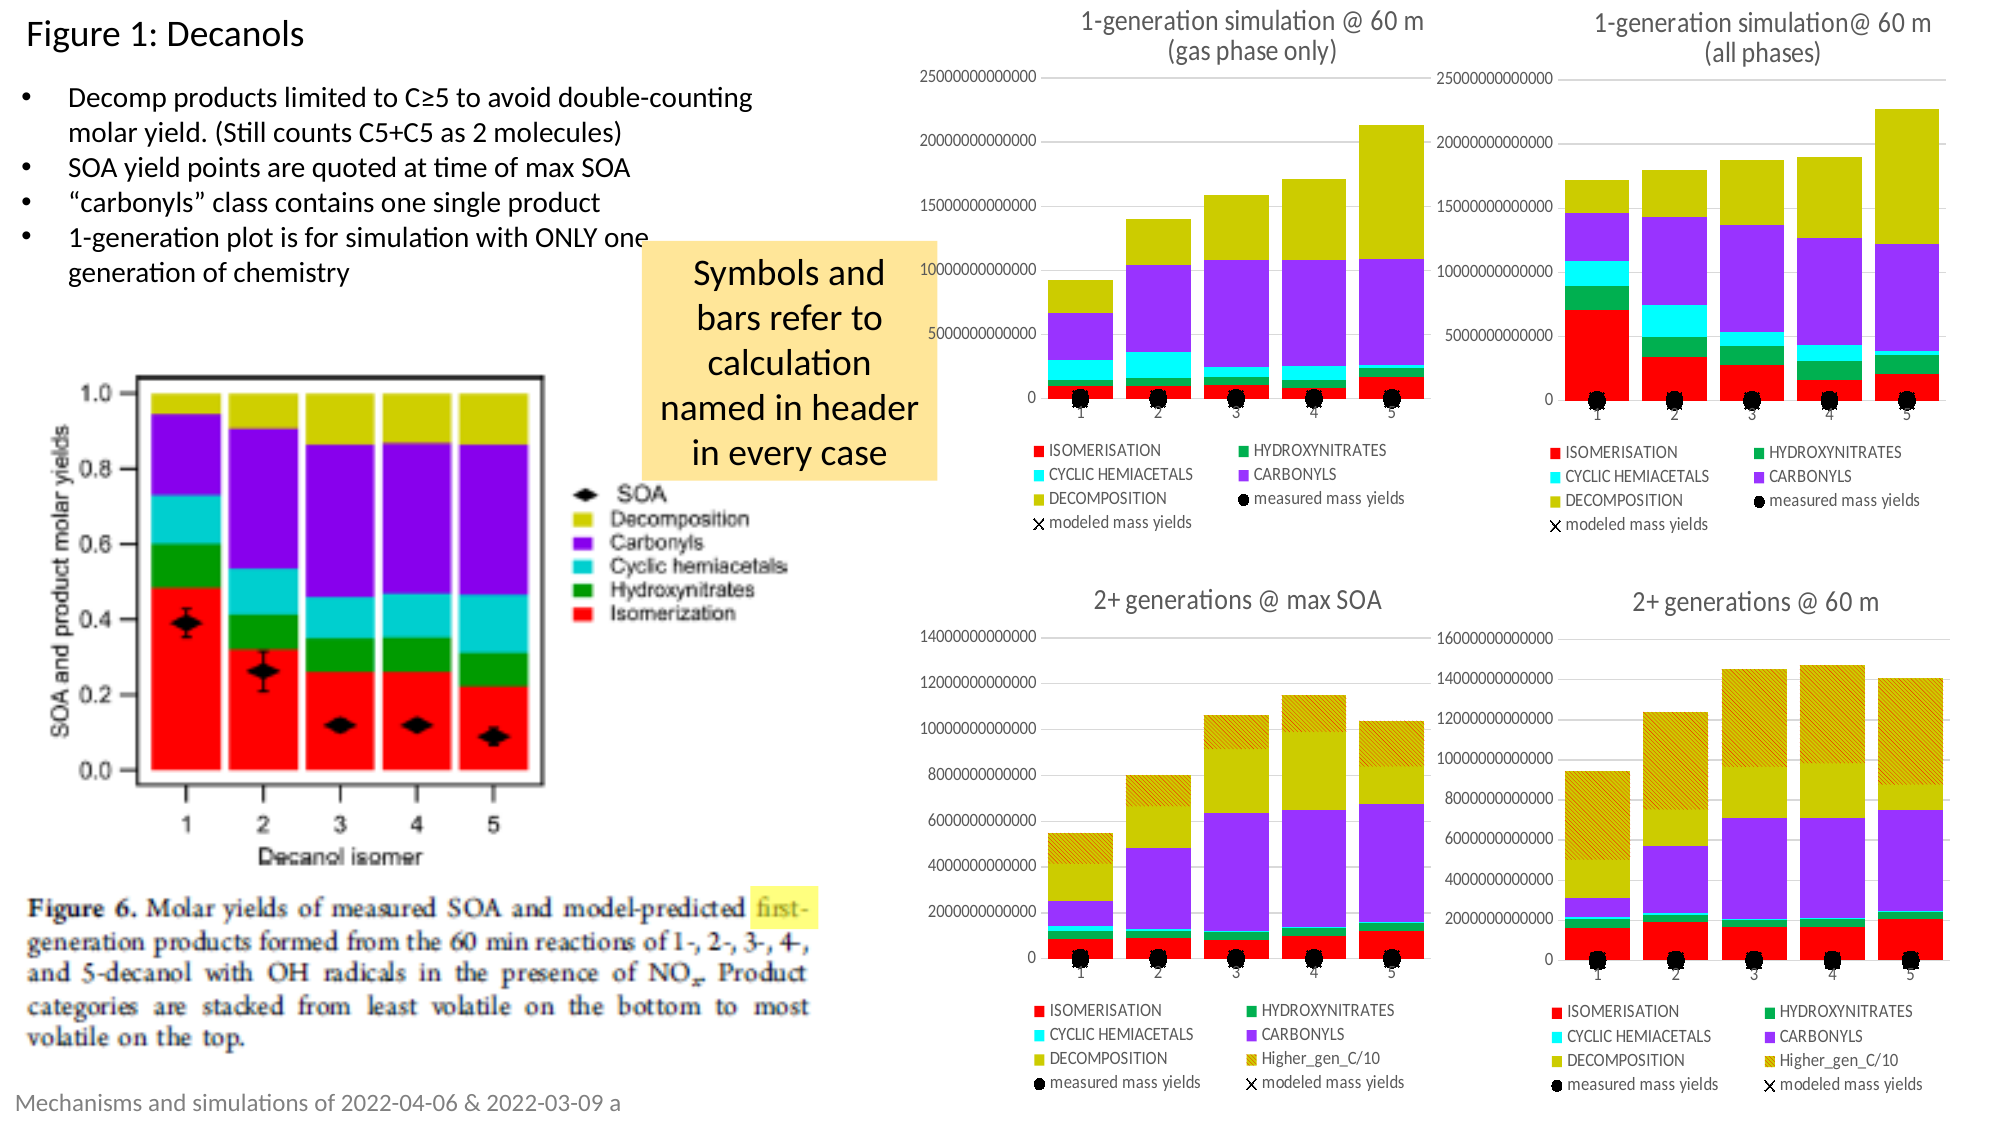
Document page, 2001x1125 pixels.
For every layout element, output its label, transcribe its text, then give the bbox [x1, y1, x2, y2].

text_box Mechanisms and simulations of 2022-04-06 & 2022-03-09 a [0, 1079, 751, 1125]
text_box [22, 363, 832, 1067]
text_box Figure 1: Decanols [0, 1, 332, 62]
text_box Decomp products limited to C≥5 to avoid double-counting molar yield. (Still counts C5+C5 as 2 molecules) SOA yield points are quoted at time of max SOA “carbonyls” class contains one single product 1-generation plot is for simulation with ONLY one generation of chemistry [6, 71, 771, 296]
text_box Symbols and bars refer to calculation named in header in every case [641, 240, 919, 481]
chart [919, 0, 2000, 1122]
